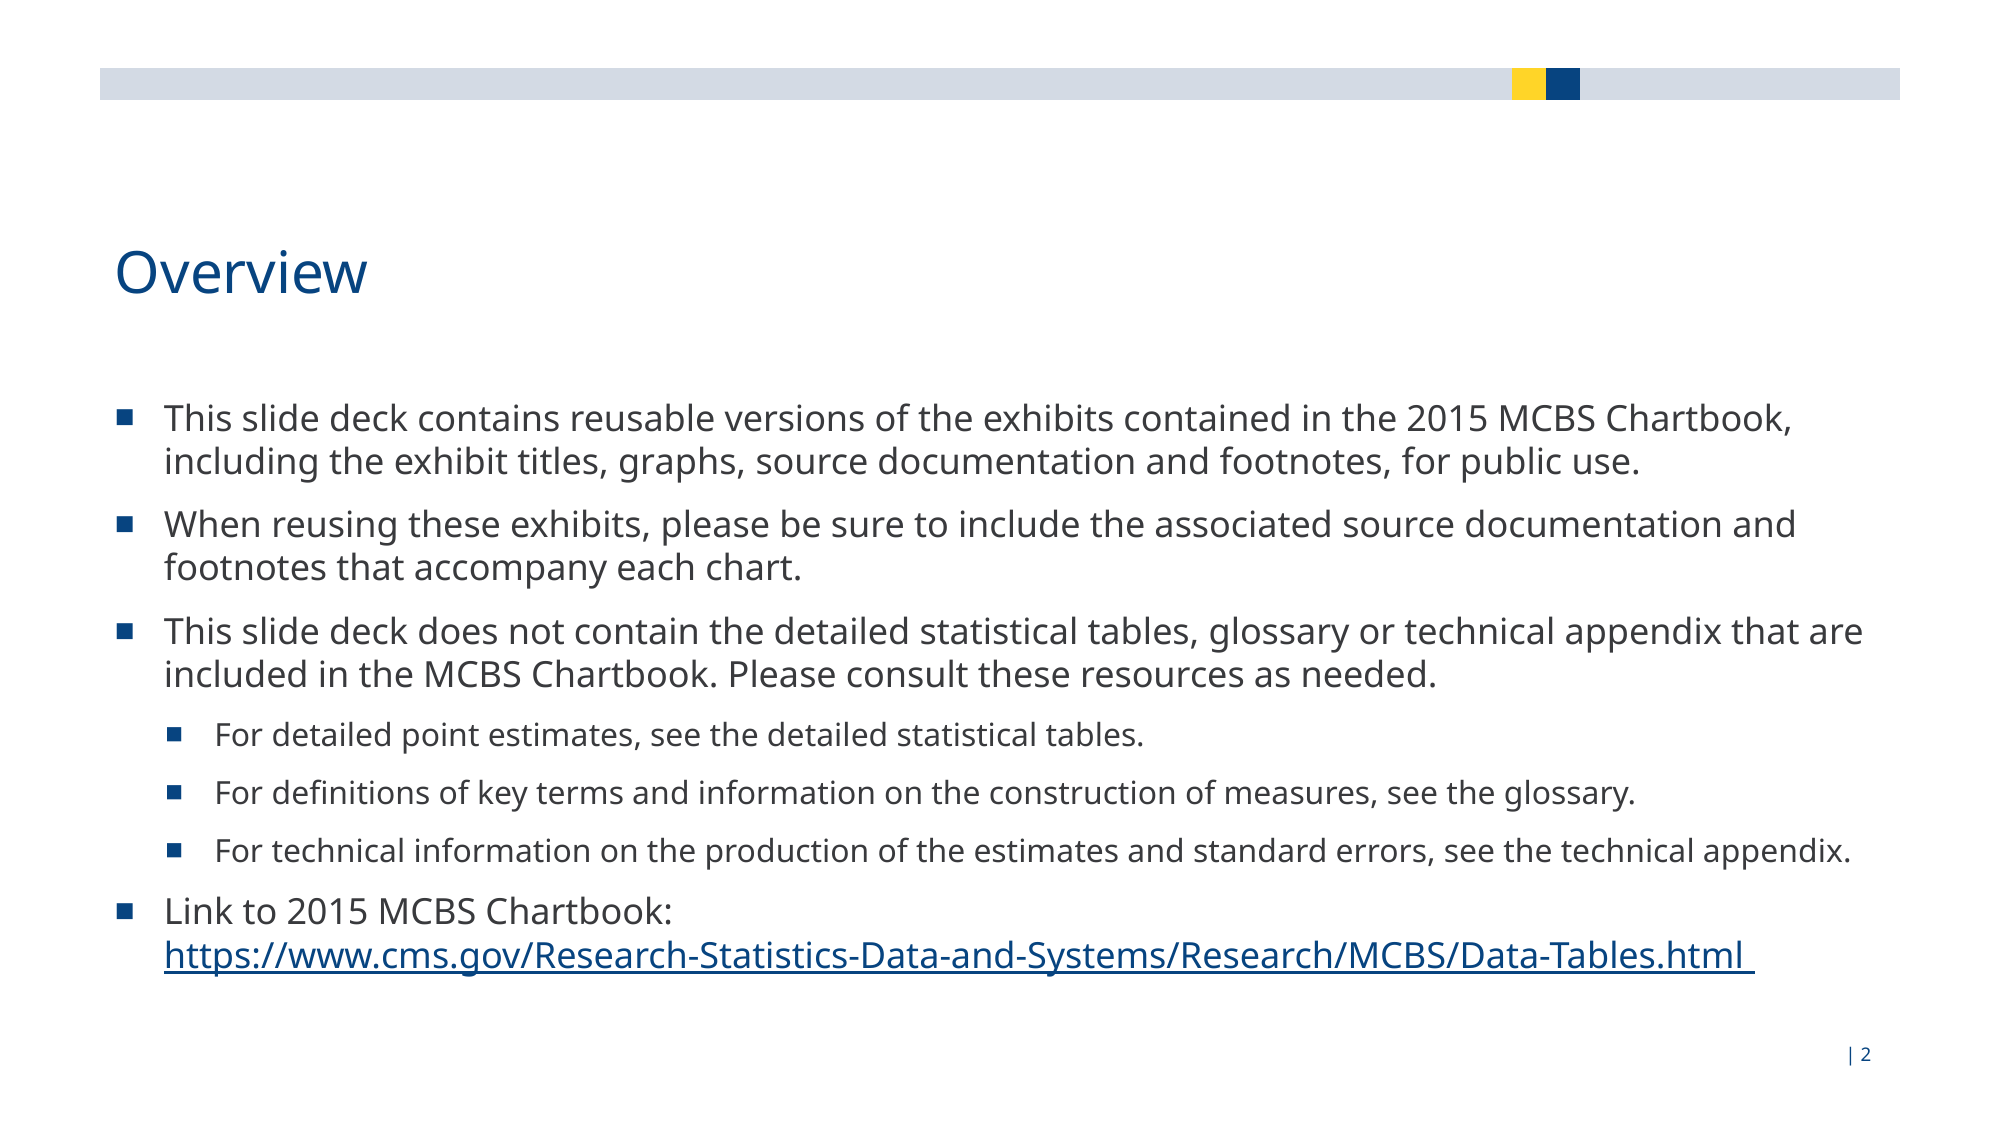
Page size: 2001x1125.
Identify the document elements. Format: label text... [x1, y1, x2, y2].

list This slide deck contains reusable versions of the exhibits contained in the 2015 MCBS Chartbook, including the exhibit titles, graphs, source documentation and footnotes, for public use. When reusing these exhibits, please be sure to include the associated source documentation and footnotes that accompany each chart. This slide deck does not contain the detailed statistical tables, glossary or technical appendix that are included in the MCBS Chartbook. Please consult these resources as needed. For detailed point estimates, see the detailed statistical tables. For definitions of key terms and information on the construction of measures, see the glossary. For technical information on the production of the estimates and standard errors, see the technical appendix. Link to 2015 MCBS Chartbook: https://www.cms.gov/Research-Statistics-Data-and-Systems/Research/MCBS/Data-Tables.html [99, 387, 1900, 1000]
title Overview [99, 125, 1900, 320]
